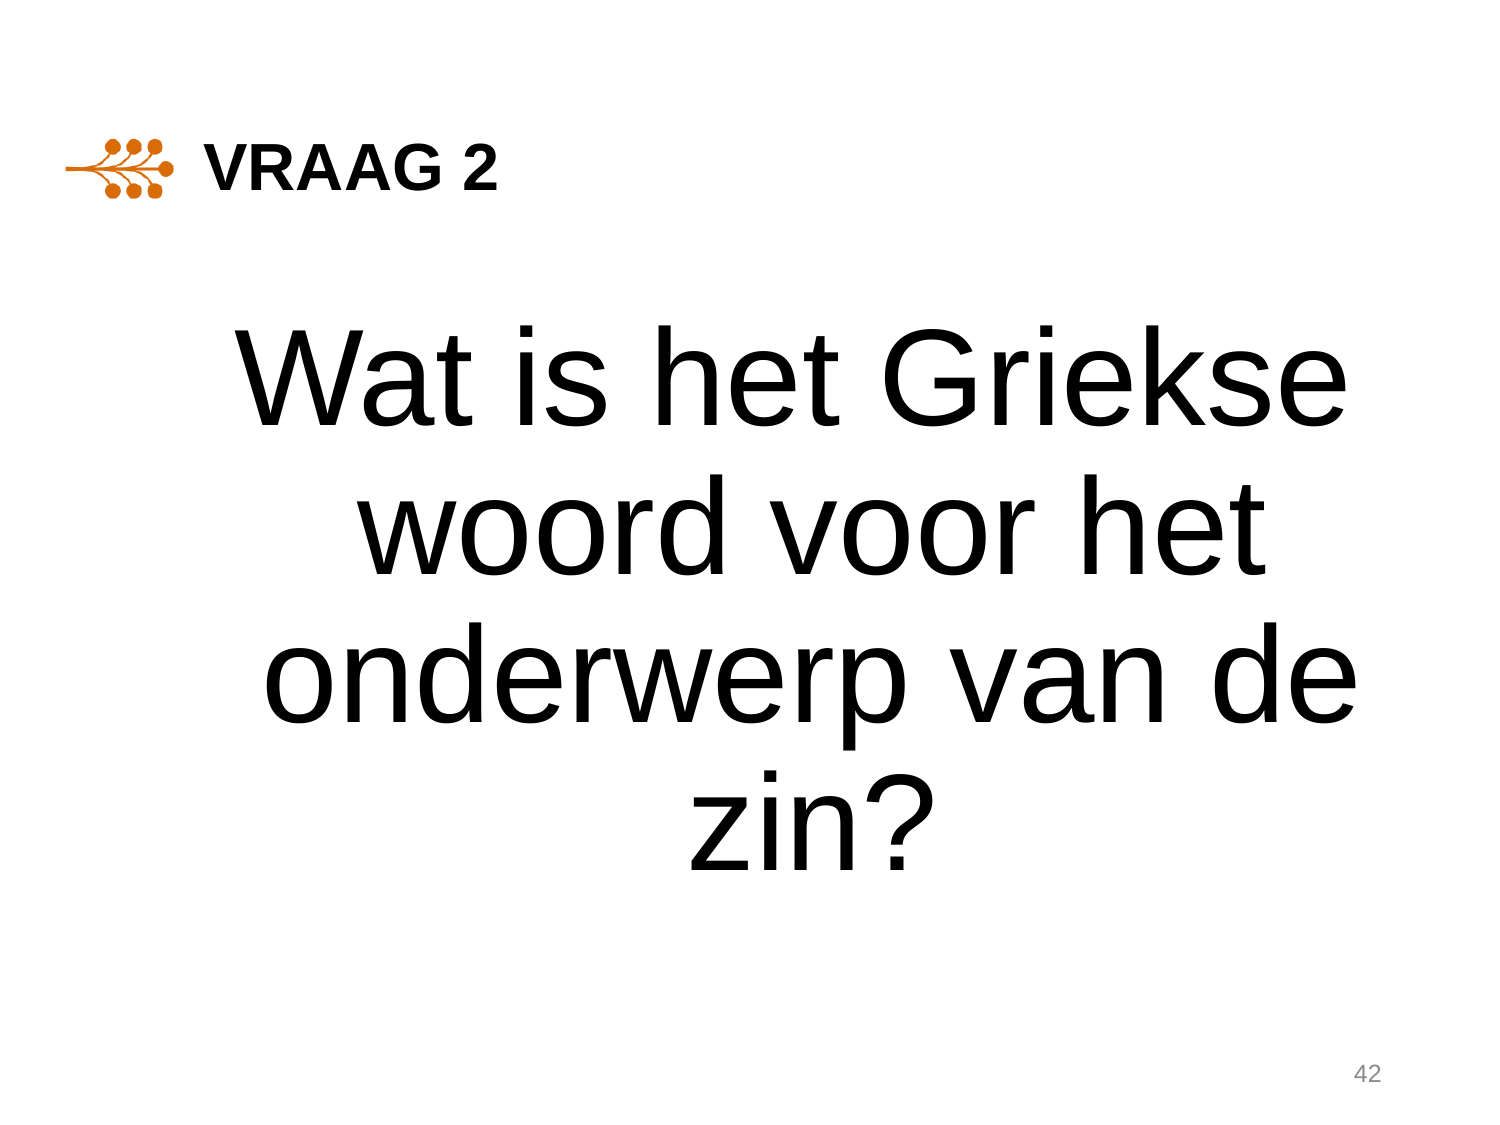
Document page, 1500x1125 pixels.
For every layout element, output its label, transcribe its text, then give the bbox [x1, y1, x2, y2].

slide_number 42 [1059, 1042, 1397, 1103]
picture [65, 138, 174, 199]
list Wat is het Griekse woord voor het onderwerp van de zin? [190, 299, 1397, 1014]
title Vraag 2 [188, 59, 1397, 278]
